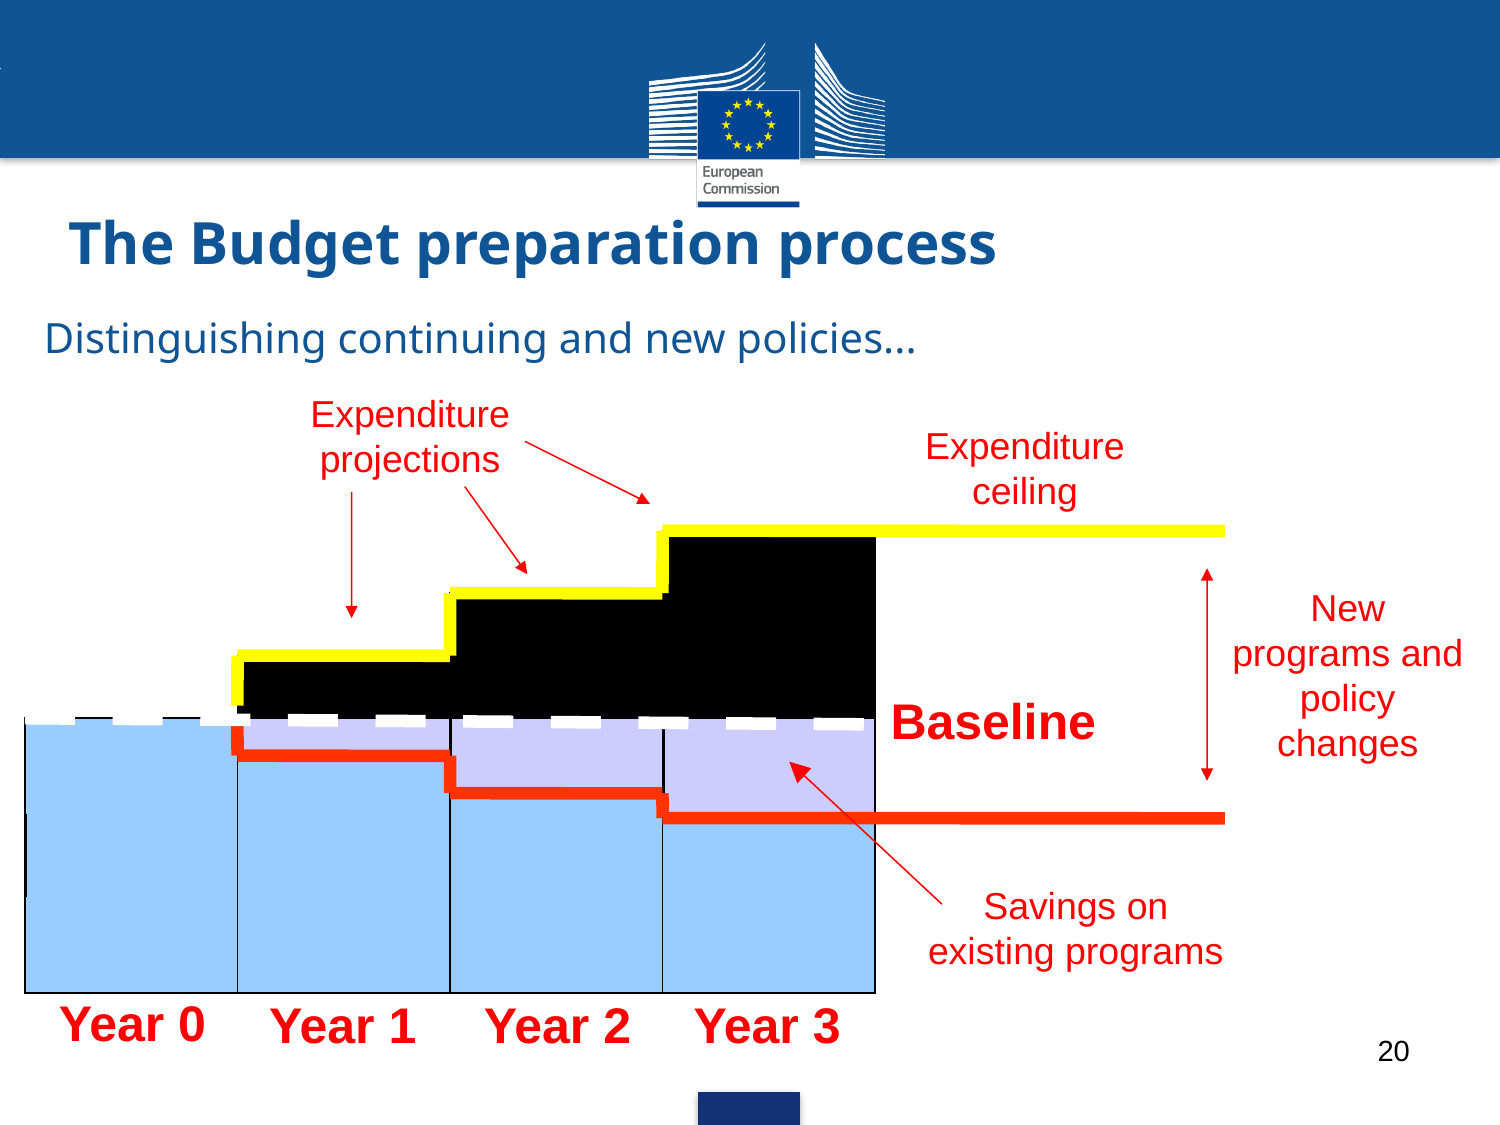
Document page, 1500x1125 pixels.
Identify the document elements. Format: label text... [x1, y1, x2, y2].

text_box [237, 656, 449, 718]
text_box The Budget preparation process [23, 187, 1483, 296]
text_box [663, 819, 875, 994]
text_box [24, 718, 238, 994]
text_box [449, 594, 662, 718]
text_box [238, 756, 450, 994]
text_box [789, 761, 942, 905]
text_box [238, 718, 449, 755]
text_box [524, 441, 650, 504]
text_box [345, 492, 358, 619]
text_box [662, 718, 875, 818]
text_box Expenditure ceiling [874, 422, 1175, 513]
text_box [452, 718, 662, 793]
text_box Baseline [890, 689, 1116, 750]
text_box Expenditure projections [304, 389, 516, 480]
text_box [464, 486, 528, 575]
text_box Savings on existing programs [925, 881, 1226, 972]
slide_number 20 [1074, 1024, 1426, 1103]
picture [649, 42, 885, 187]
text_box Year 2 [470, 993, 646, 1055]
text_box Year 0 [45, 991, 220, 1052]
text_box Year 1 [255, 993, 431, 1054]
text_box [1200, 568, 1214, 781]
text_box [662, 531, 875, 718]
text_box Year 3 [679, 993, 855, 1055]
text_box [450, 794, 663, 994]
text_box Distinguishing continuing and new policies... [0, 287, 1500, 387]
text_box New programs and policy changes [1230, 583, 1465, 764]
